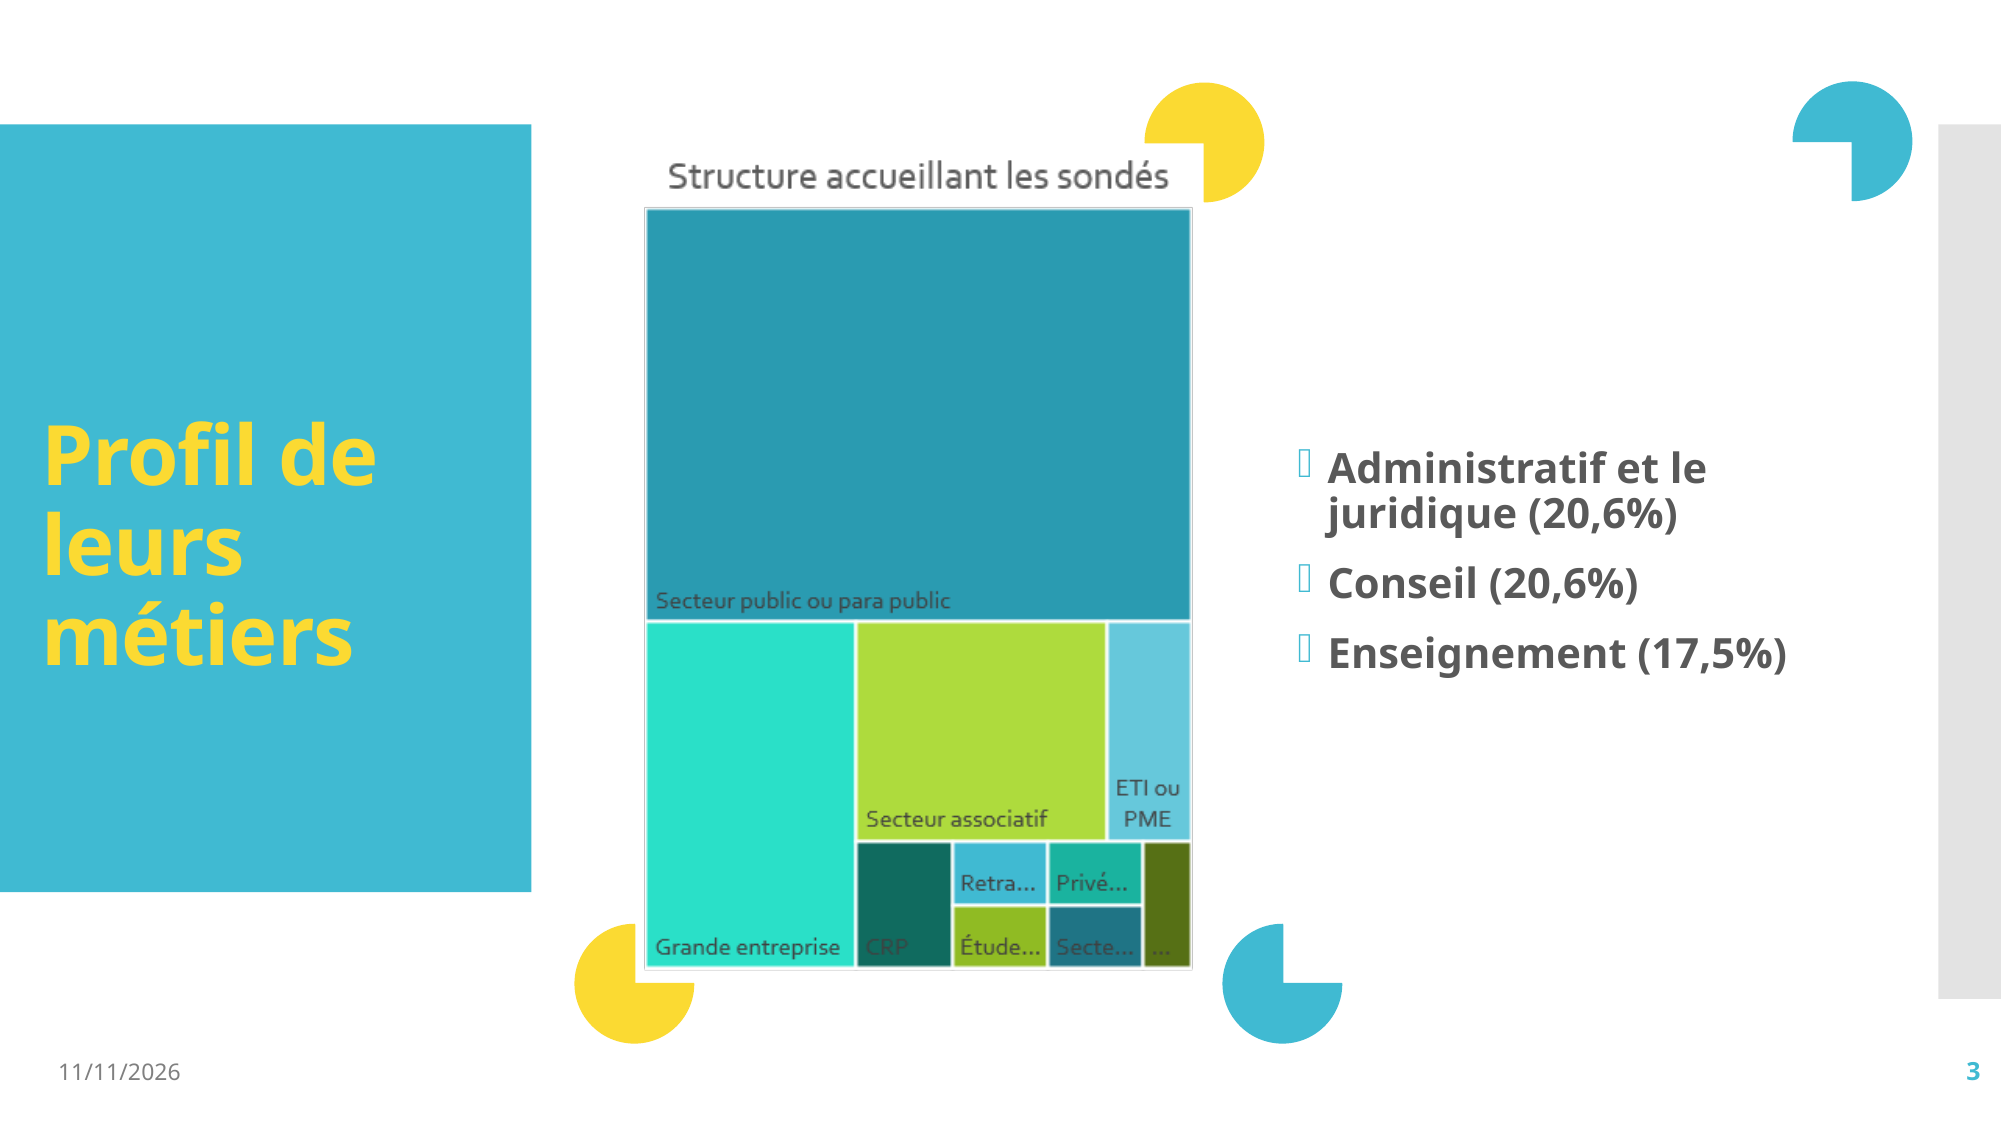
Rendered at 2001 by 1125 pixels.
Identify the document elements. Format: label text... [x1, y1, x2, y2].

slide_number 3 [1744, 1042, 1996, 1103]
title Profil de leurs métiers [26, 170, 510, 926]
list Administratif et le juridique (20,6%) Conseil (20,6%) Enseignement (17,5%) [1282, 142, 1853, 983]
picture [634, 142, 1205, 983]
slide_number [43, 1042, 493, 1103]
